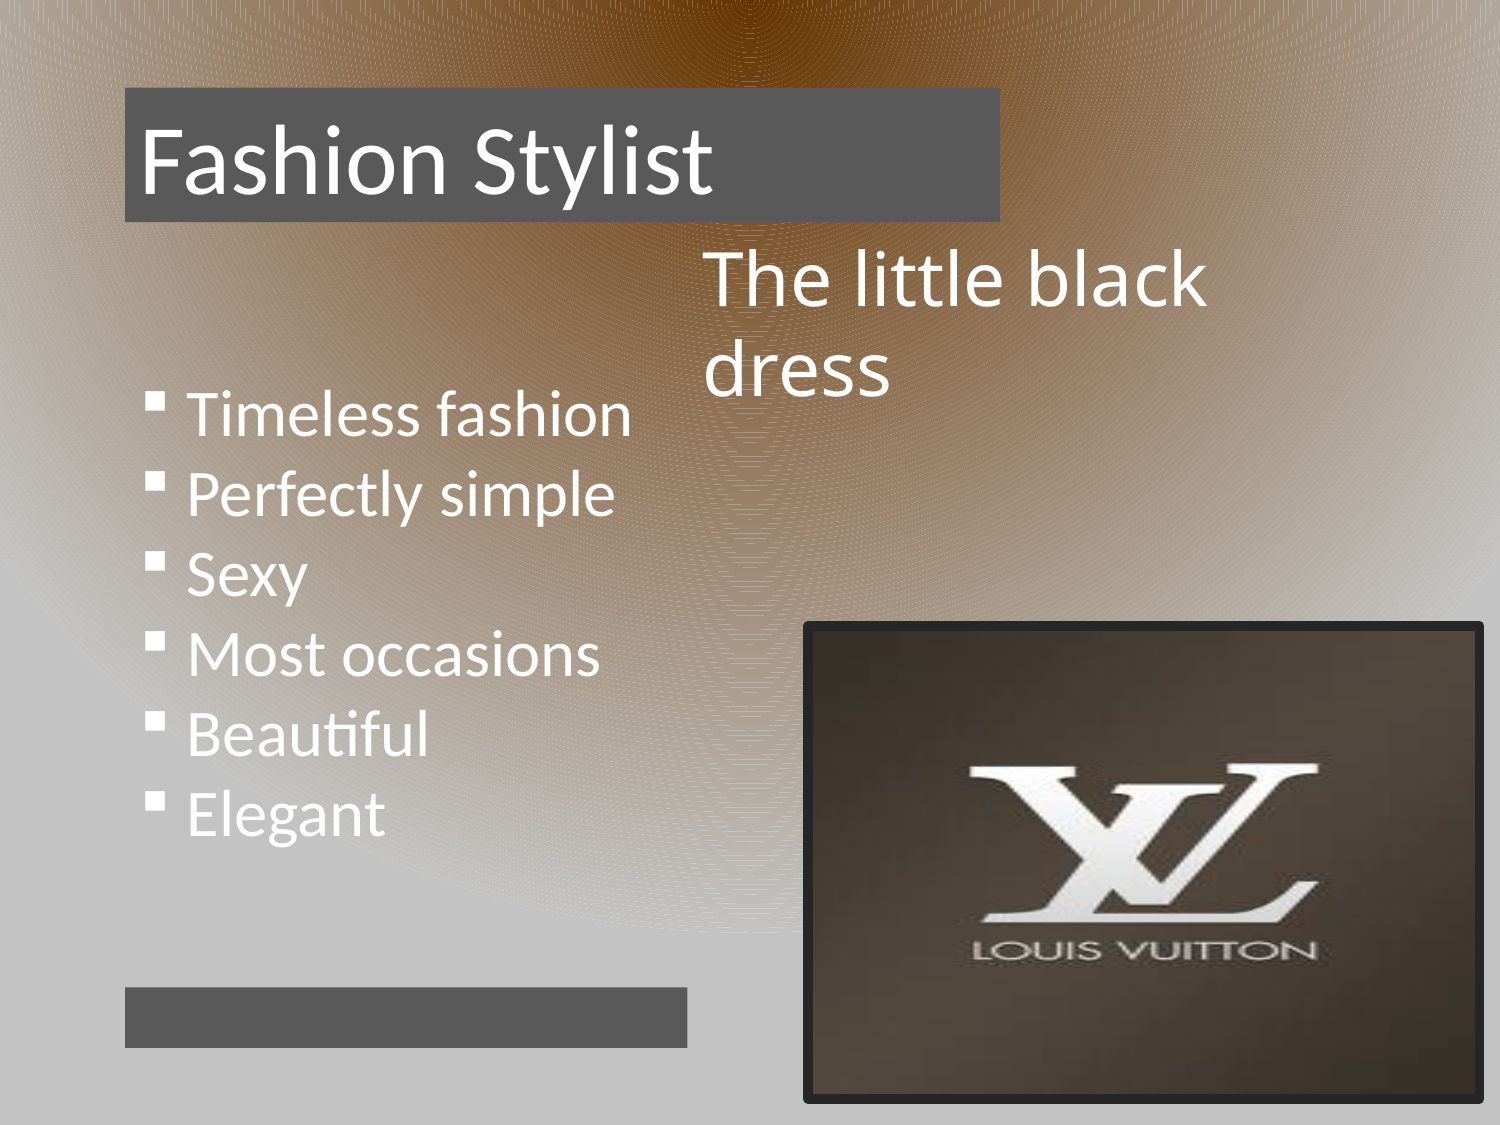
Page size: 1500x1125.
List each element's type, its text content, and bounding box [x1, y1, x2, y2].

text_box Timeless fashion Perfectly simple Sexy Most occasions Beautiful Elegant [125, 362, 763, 857]
text_box [125, 987, 688, 1048]
picture [812, 630, 1476, 1095]
text_box The little black dress [687, 223, 1425, 419]
text_box Fashion Stylist [125, 87, 1000, 223]
